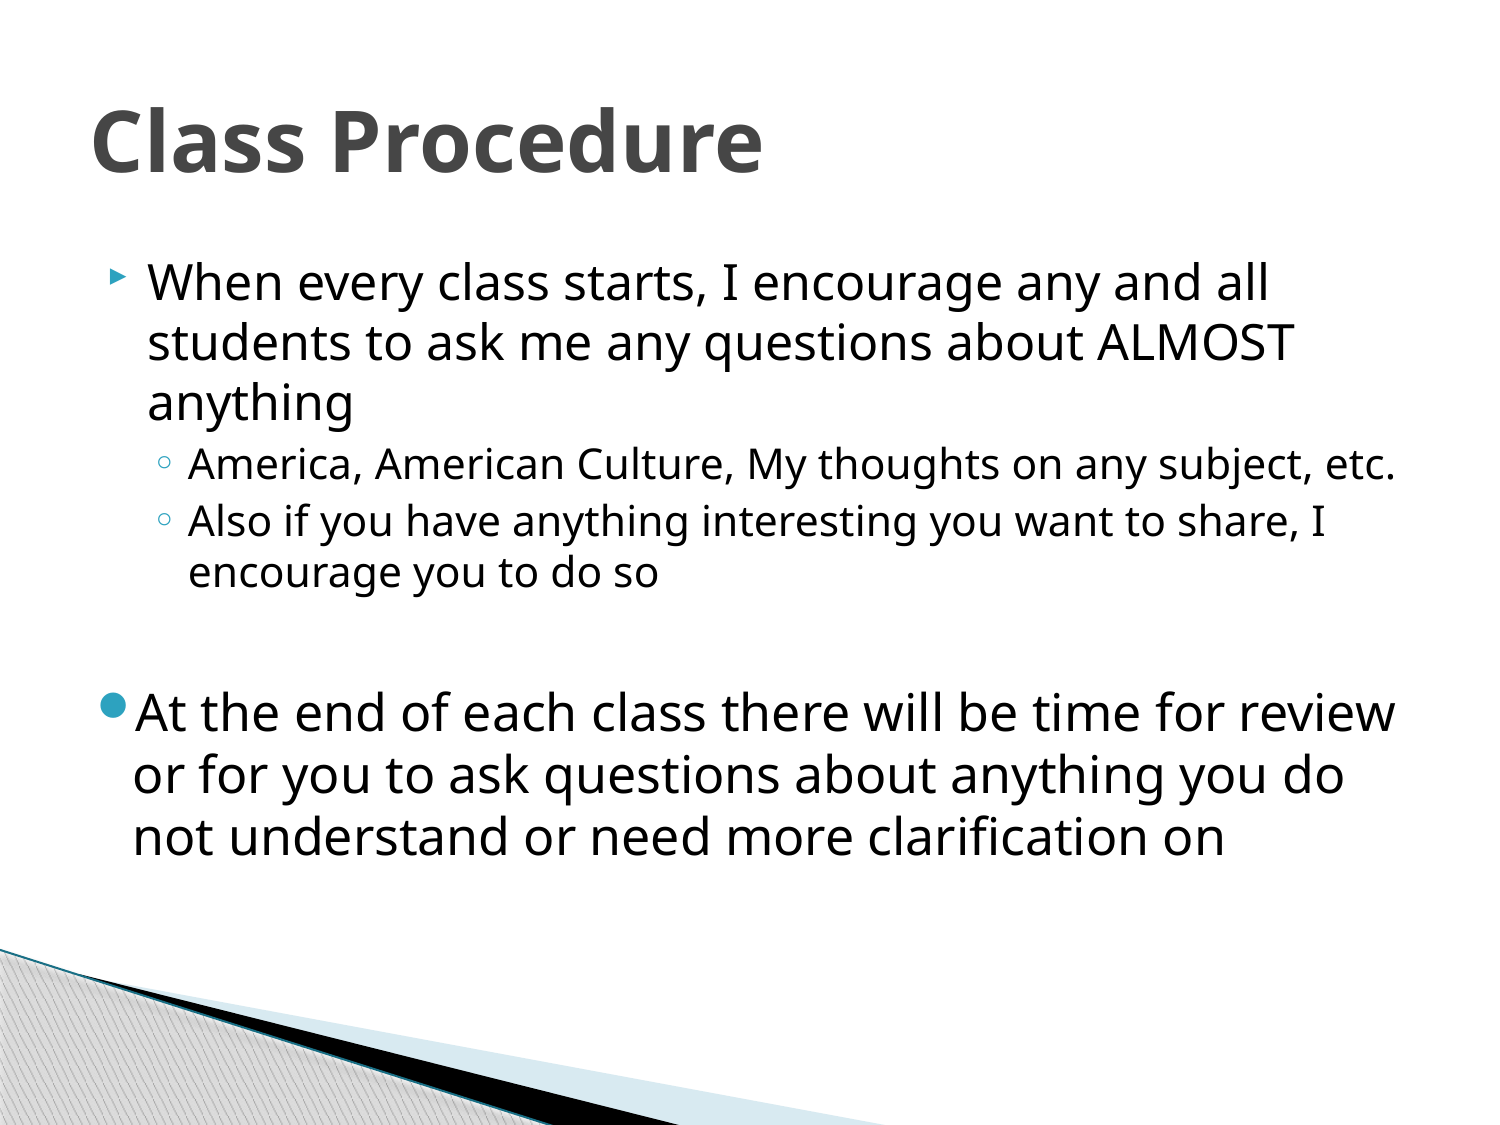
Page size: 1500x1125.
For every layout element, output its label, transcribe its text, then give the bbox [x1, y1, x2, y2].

list When every class starts, I encourage any and all students to ask me any questions about ALMOST anything America, American Culture, My thoughts on any subject, etc. Also if you have anything interesting you want to share, I encourage you to do so At the end of each class there will be time for review or for you to ask questions about anything you do not understand or need more clarification on [75, 243, 1425, 986]
title Class Procedure [75, 45, 1425, 233]
